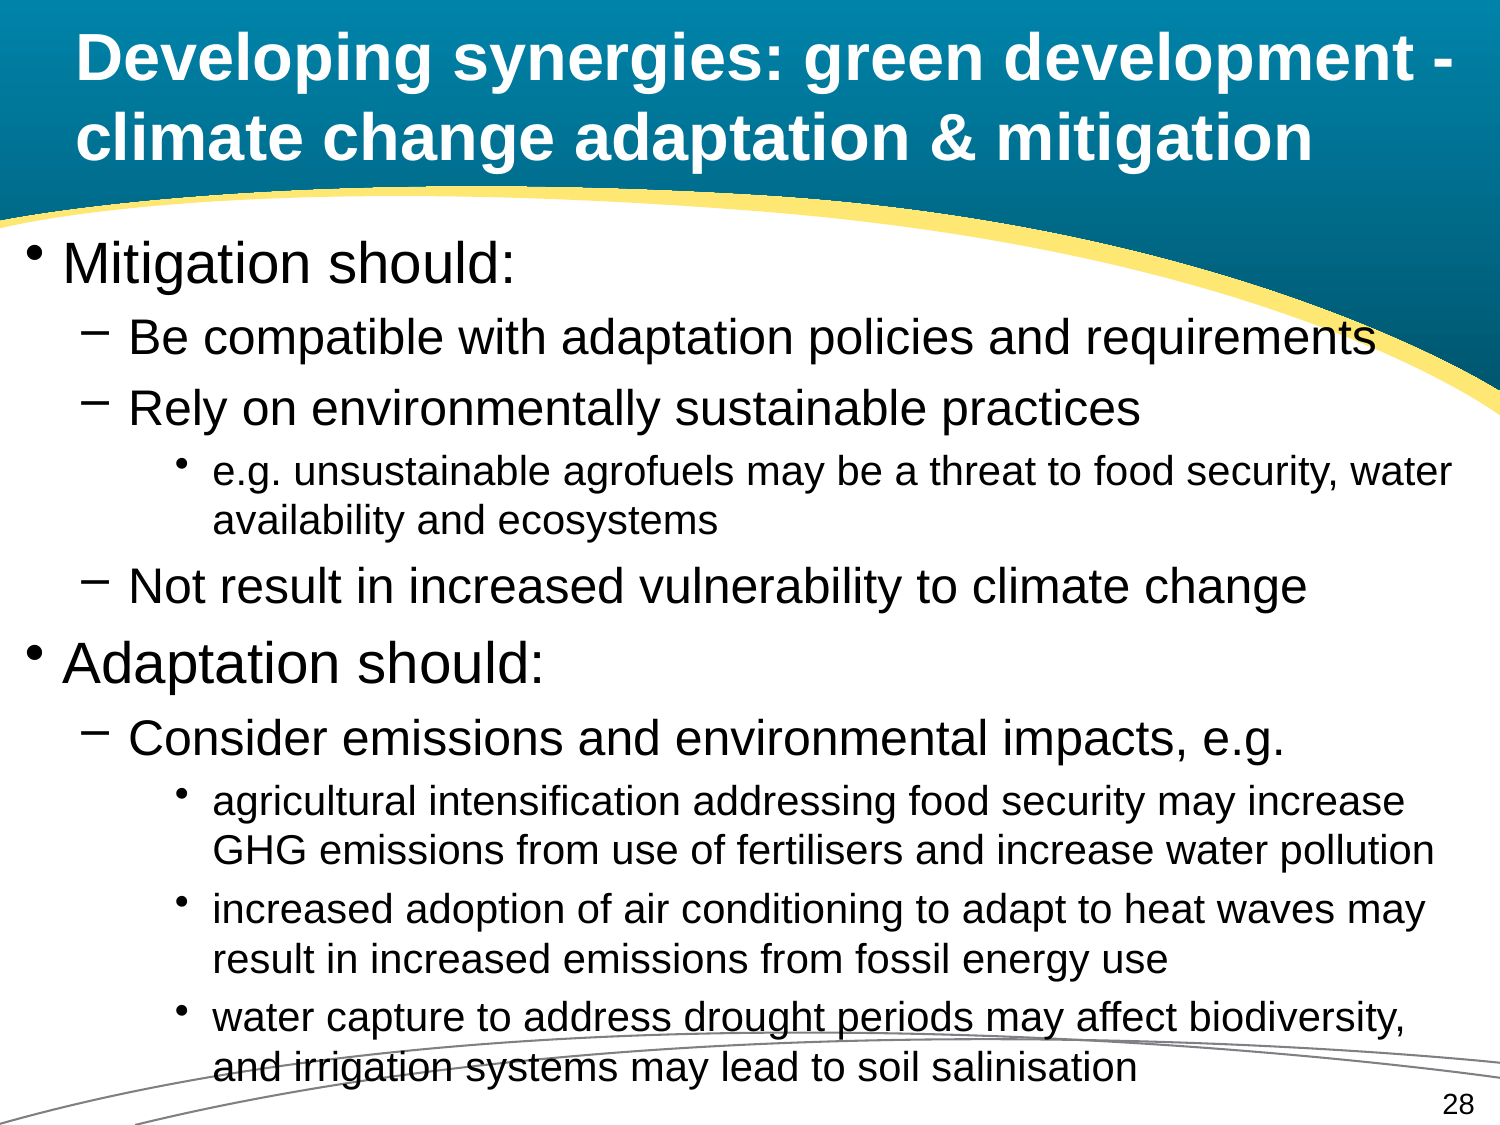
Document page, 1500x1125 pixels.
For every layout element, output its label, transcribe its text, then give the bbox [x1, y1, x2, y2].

title Developing synergies: green development - climate change adaptation & mitigation [74, 0, 1476, 188]
list Mitigation should: Be compatible with adaptation policies and requirements Rely on environmentally sustainable practices e.g. unsustainable agrofuels may be a threat to food security, water availability and ecosystems Not result in increased vulnerability to climate change Adaptation should: Consider emissions and environmental impacts, e.g. agricultural intensification addressing food security may increase GHG emissions from use of fertilisers and increase water pollution increased adoption of air conditioning to adapt to heat waves may result in increased emissions from fossil energy use water capture to address drought periods may affect biodiversity, and irrigation systems may lead to soil salinisation [24, 224, 1476, 1051]
text_box 28 [1125, 1084, 1475, 1113]
